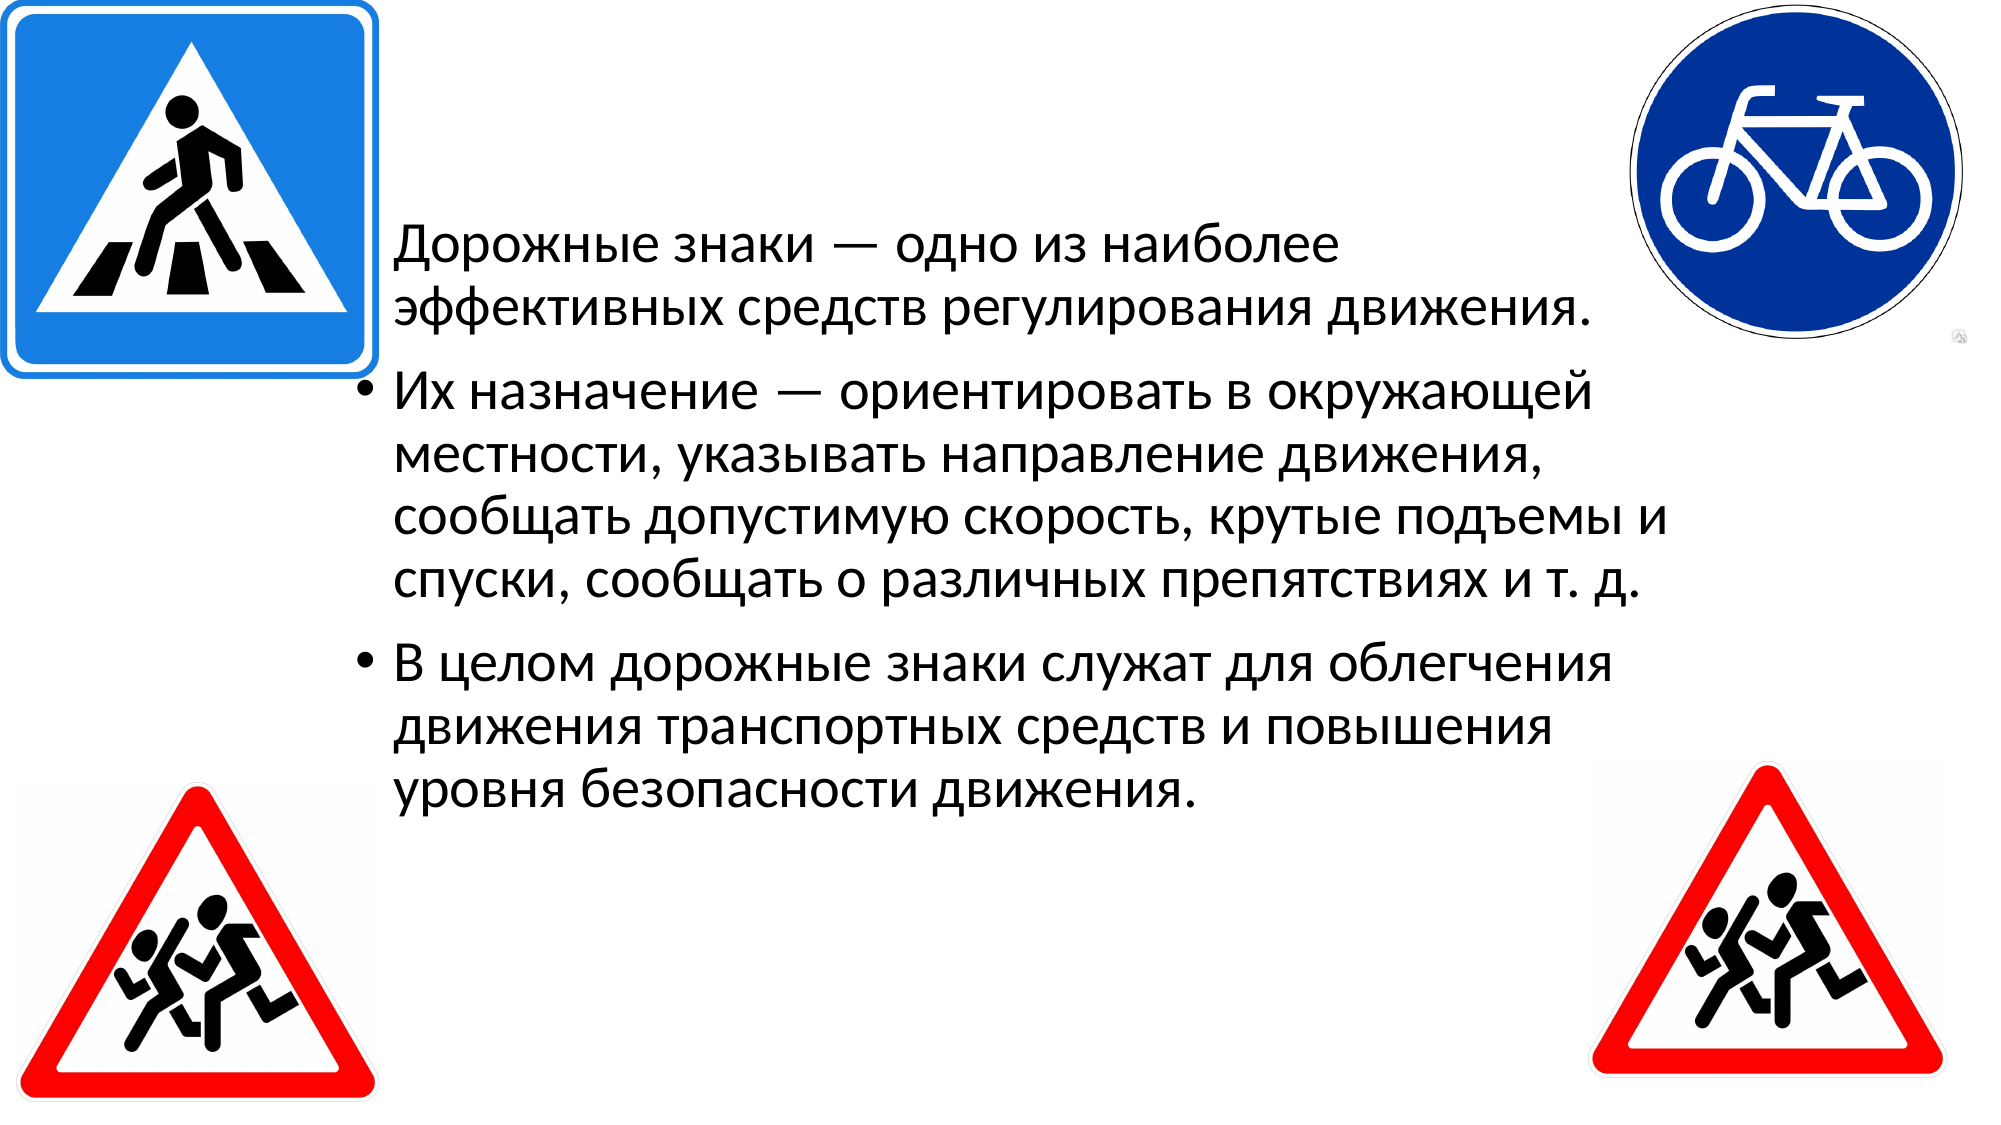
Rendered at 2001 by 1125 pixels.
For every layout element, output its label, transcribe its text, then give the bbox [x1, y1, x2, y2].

picture [1588, 761, 1947, 1078]
text_box Дорожные знаки — одно из наиболее эффективных средств регулирования движения. Их назначение — ориентировать в окружающей местности, указывать направление движения, сообщать допустимую скорость, крутые подъемы и спуски, сообщать о различных препятствиях и т. д. В целом дорожные знаки служат для облегчения движения транспортных средств и повышения уровня безопасности движения. [340, 205, 1691, 1125]
picture [16, 782, 379, 1102]
picture [0, 0, 379, 379]
picture [1624, 0, 1968, 344]
